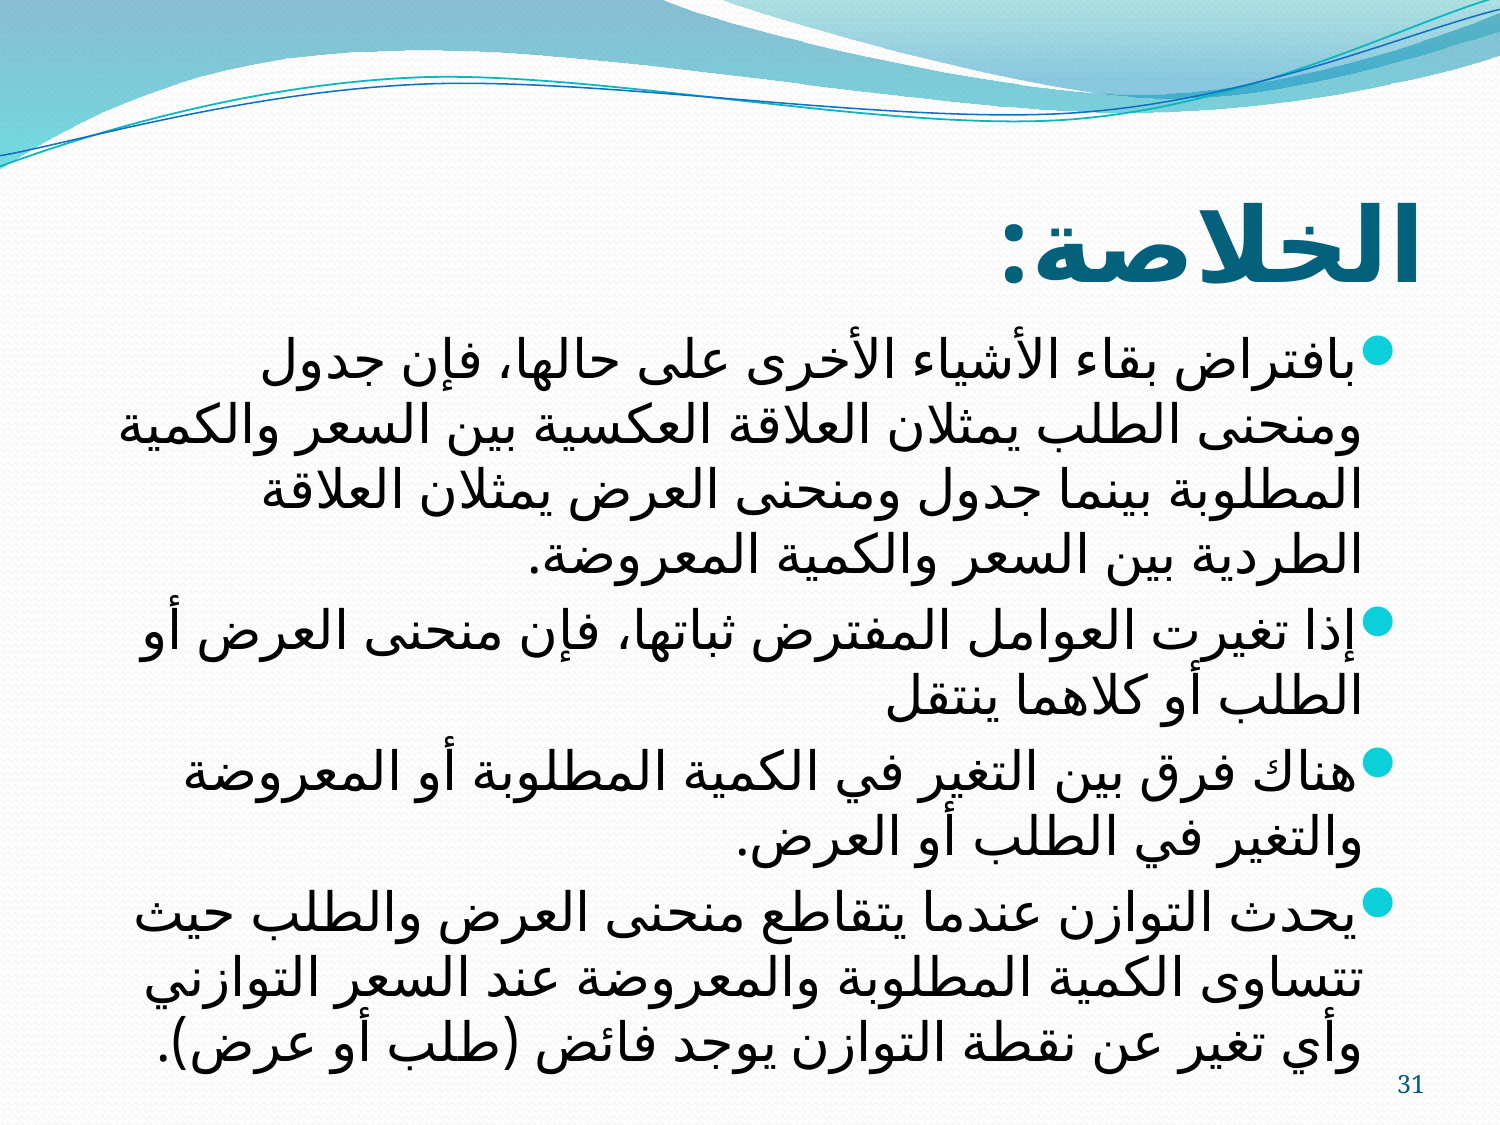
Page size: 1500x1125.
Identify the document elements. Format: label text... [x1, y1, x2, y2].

list بافتراض بقاء الأشياء الأخرى على حالها، فإن جدول ومنحنى الطلب يمثلان العلاقة العكسية بين السعر والكمية المطلوبة بينما جدول ومنحنى العرض يمثلان العلاقة الطردية بين السعر والكمية المعروضة. إذا تغيرت العوامل المفترض ثباتها، فإن منحنى العرض أو الطلب أو كلاهما ينتقل هناك فرق بين التغير في الكمية المطلوبة أو المعروضة والتغير في الطلب أو العرض. يحدث التوازن عندما يتقاطع منحنى العرض والطلب حيث تتساوى الكمية المطلوبة والمعروضة عند السعر التوازني وأي تغير عن نقطة التوازن يوجد فائض (طلب أو عرض). [75, 317, 1425, 1038]
title الخلاصة: [75, 115, 1425, 303]
slide_number 31 [1299, 1042, 1425, 1103]
